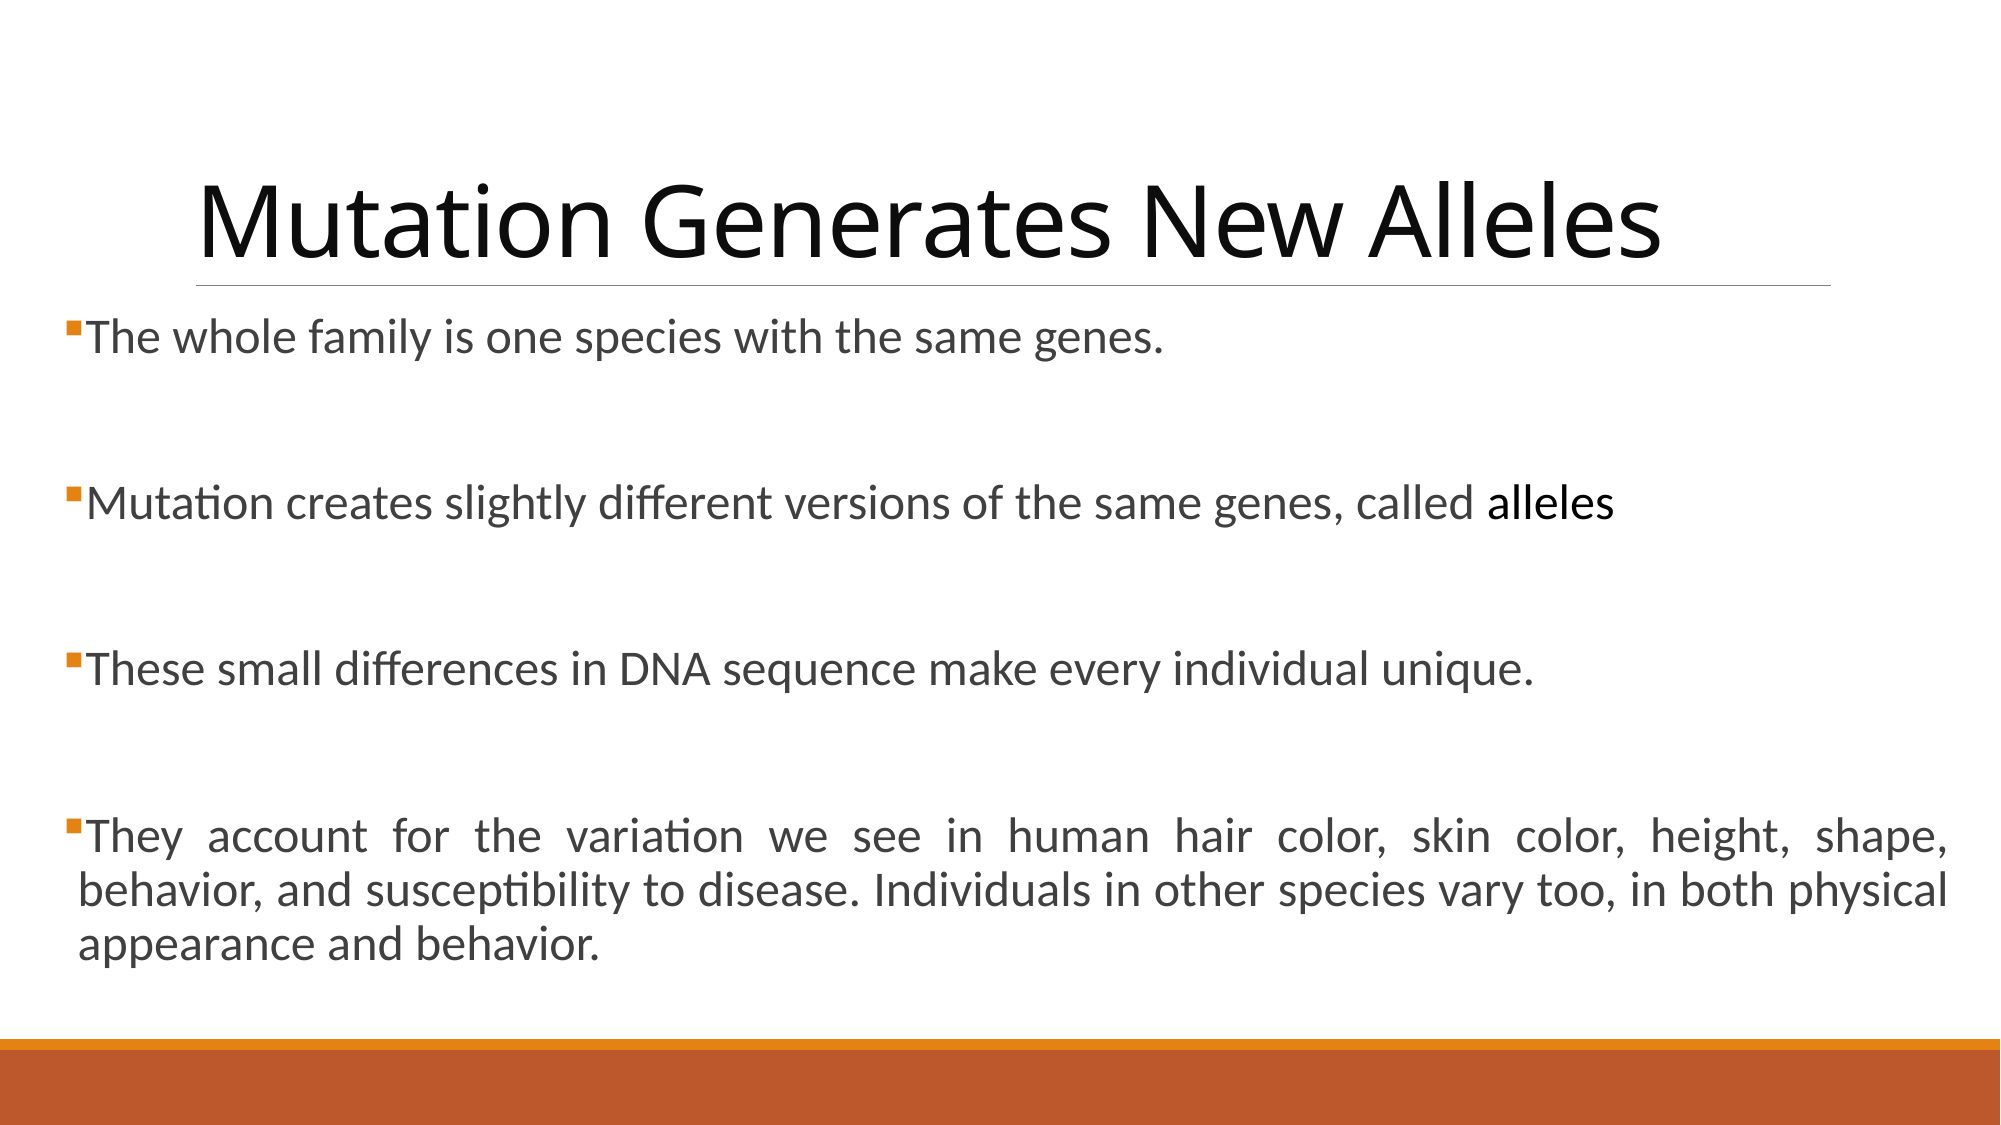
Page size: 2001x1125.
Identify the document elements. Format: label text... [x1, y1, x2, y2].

title Mutation Generates New Alleles [180, 47, 1830, 285]
list The whole family is one species with the same genes. Mutation creates slightly different versions of the same genes, called alleles These small differences in DNA sequence make every individual unique. They account for the variation we see in human hair color, skin color, height, shape, behavior, and susceptibility to disease. Individuals in other species vary too, in both physical appearance and behavior. [62, 302, 1950, 1024]
